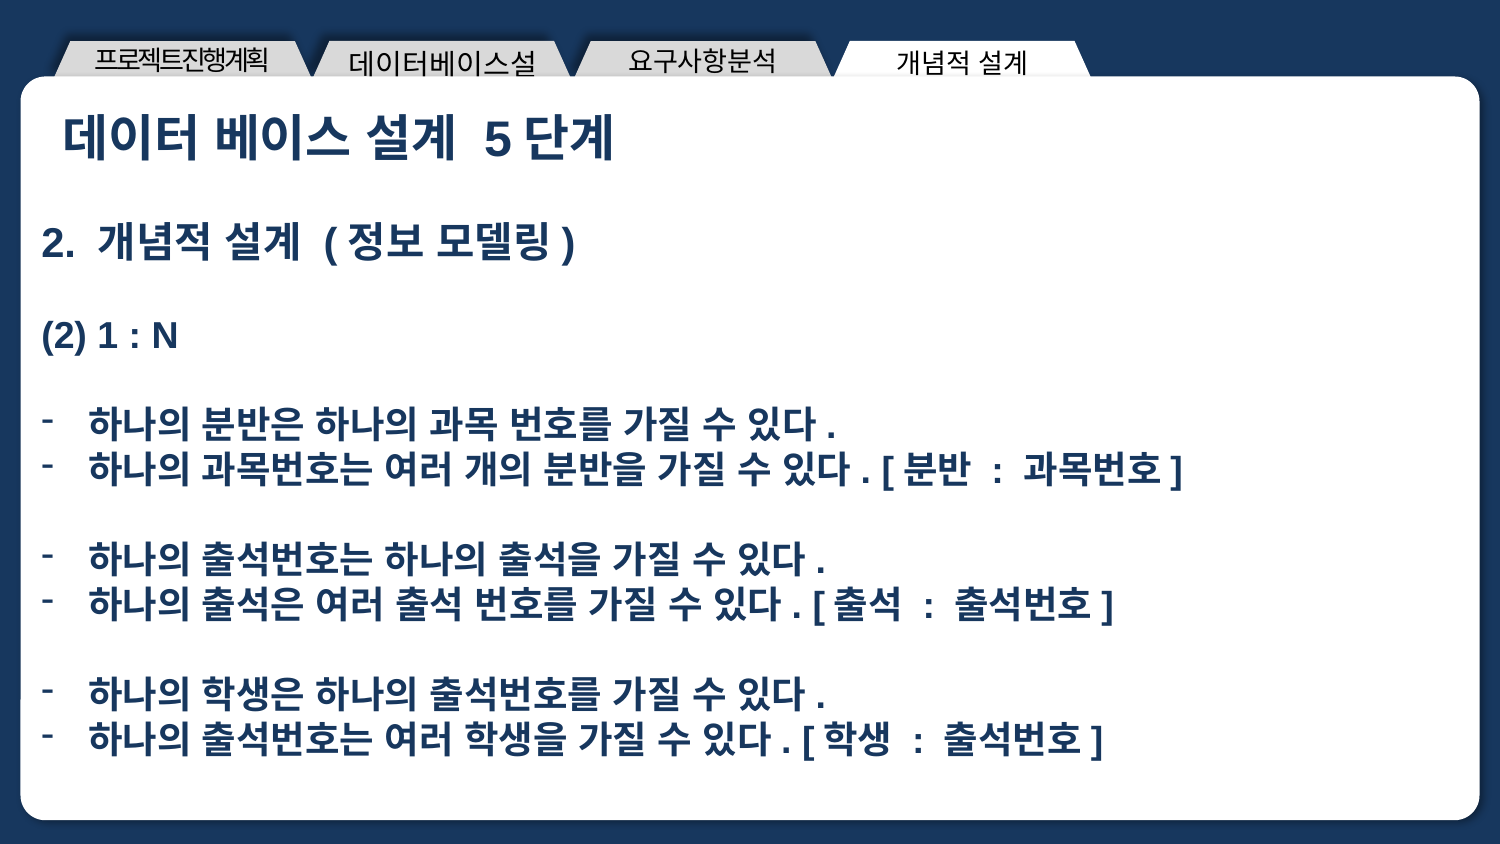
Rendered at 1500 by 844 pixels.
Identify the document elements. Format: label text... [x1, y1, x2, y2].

text_box 데이터베이스설계 [336, 46, 550, 73]
text_box 2. 개념적 설계 (정보 모델링) (2) 1 : N 하나의 분반은 하나의 과목 번호를 가질 수 있다. 하나의 과목번호는 여러 개의 분반을 가질 수 있다. [분반 : 과목번호] 하나의 출석번호는 하나의 출석을 가질 수 있다. 하나의 출석은 여러 출석 번호를 가질 수 있다. [출석 : 출석번호] 하나의 학생은 하나의 출석번호를 가질 수 있다. 하나의 출석번호는 여러 학생을 가질 수 있다. [학생 : 출석번호] [41, 166, 1480, 762]
text_box [41, 26, 297, 74]
text_box [315, 40, 569, 73]
text_box 프로젝트진행계획 [91, 43, 274, 73]
text_box 데이터 베이스 설계 5단계 [47, 99, 1436, 166]
text_box [576, 41, 827, 73]
text_box [297, 26, 561, 73]
text_box [561, 26, 837, 73]
text_box [18, 74, 1482, 823]
text_box [55, 41, 310, 73]
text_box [832, 40, 1093, 80]
text_box 요구사항분석 [608, 44, 798, 77]
